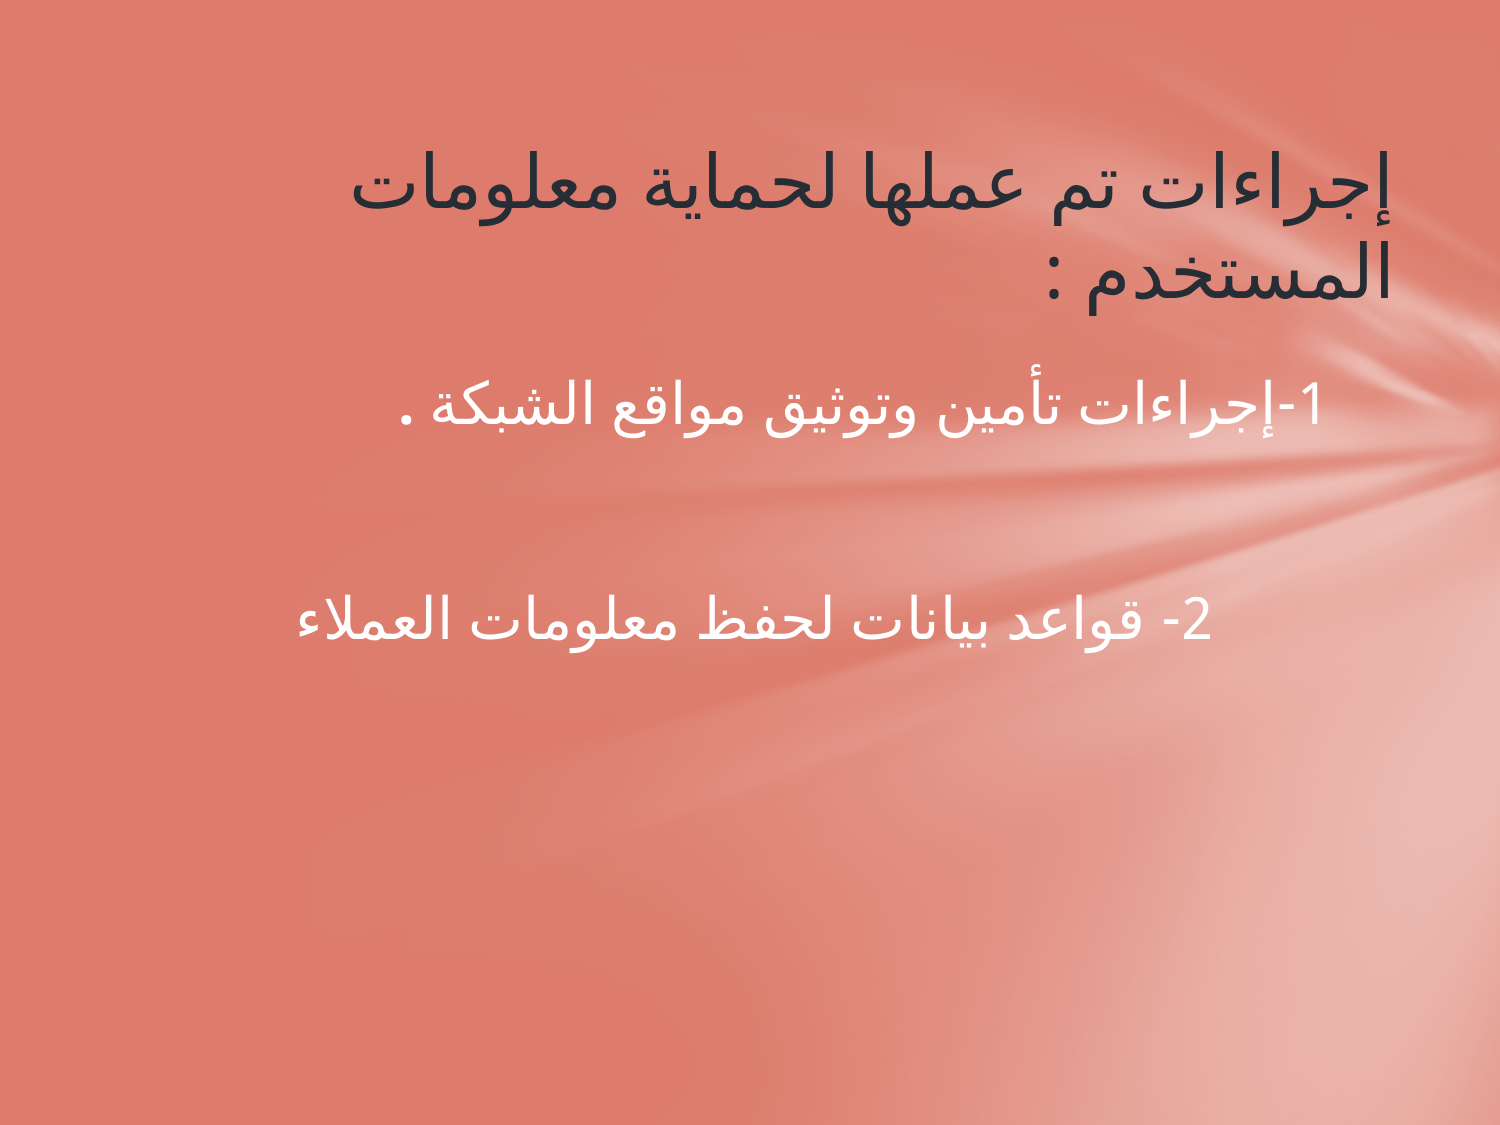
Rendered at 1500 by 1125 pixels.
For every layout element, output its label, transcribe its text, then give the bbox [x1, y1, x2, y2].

text_box 2- قواعد بيانات لحفظ معلومات العملاء [280, 574, 1229, 659]
text_box 1-إجراءات تأمين وتوثيق مواقع الشبكة . [383, 358, 1344, 444]
text_box إجراءات تم عملها لحماية معلومات المستخدم : [192, 126, 1411, 321]
